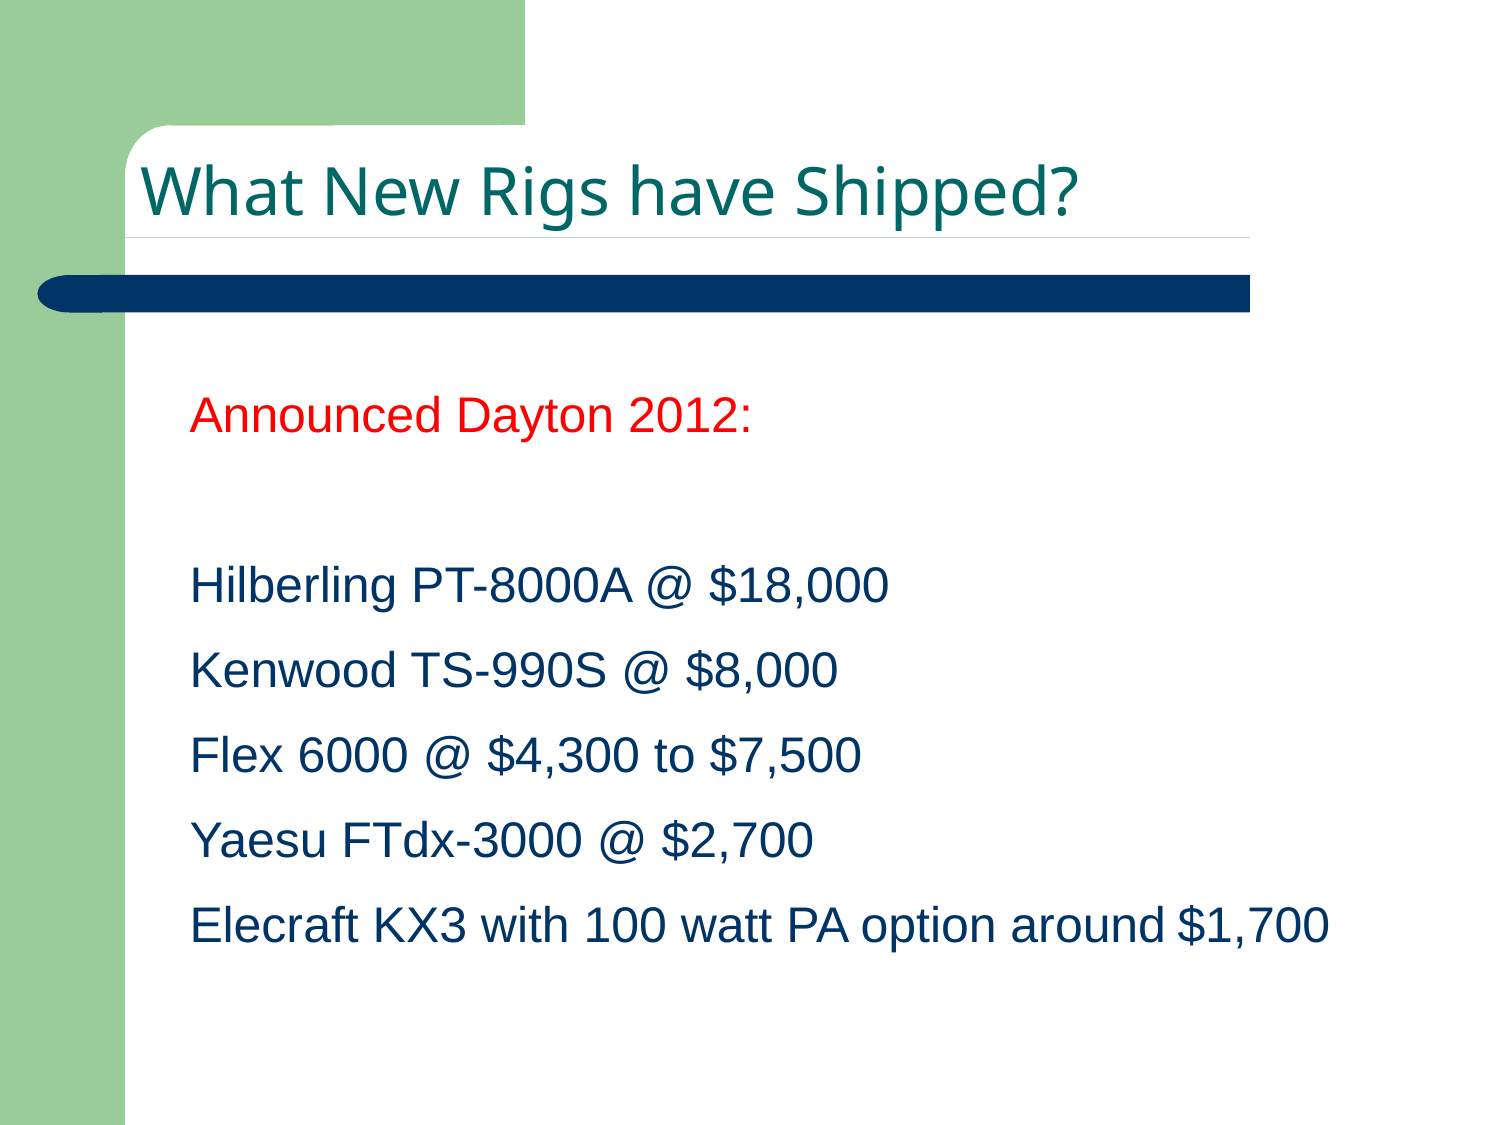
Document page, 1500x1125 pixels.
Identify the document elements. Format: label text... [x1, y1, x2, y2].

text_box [37, 274, 1251, 313]
text_box Announced Dayton 2012: Hilberling PT-8000A @ $18,000 Kenwood TS-990S @ $8,000 Flex 6000 @ $4,300 to $7,500 Yaesu FTdx-3000 @ $2,700 Elecraft KX3 with 100 watt PA option around $1,700 [529, 374, 1450, 960]
title What New Rigs have Shipped? [529, 149, 1500, 238]
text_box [0, 0, 526, 1125]
